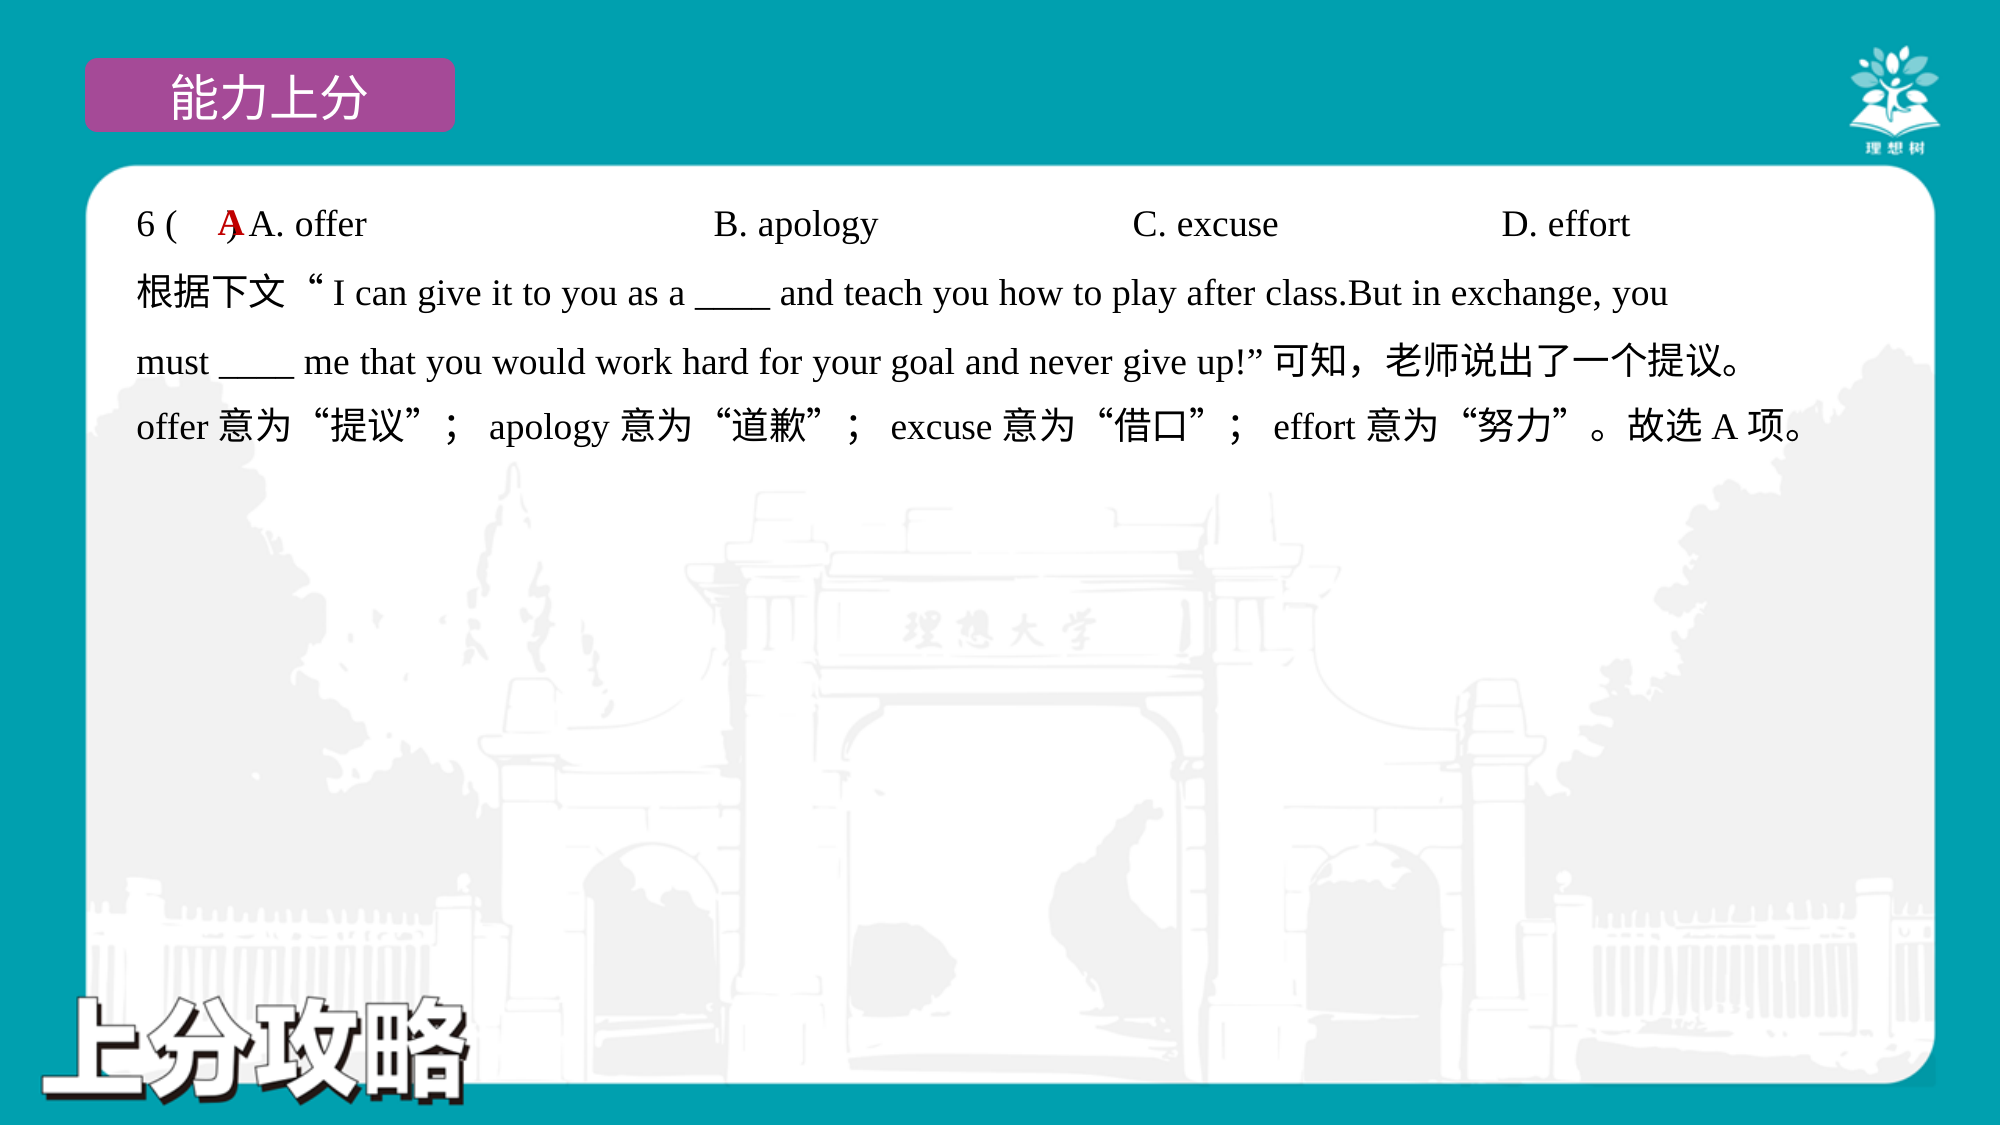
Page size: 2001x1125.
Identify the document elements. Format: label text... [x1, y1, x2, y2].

picture [0, 0, 2000, 1125]
text_box A [204, 176, 259, 236]
text_box 根据下文“I can give it to you as a ____ and teach you how to play after class.But in exchange, you must ____ me that you would work hard for your goal and never give up!”可知，老师说出了一个提议。 offer意为“提议”；apology意为“道歉”；excuse意为“借口”；effort意为“努力”。故选A项。 [136, 244, 1865, 441]
text_box 6 ( ) A. offer B. apology C. excuse D. effort [136, 176, 1865, 237]
